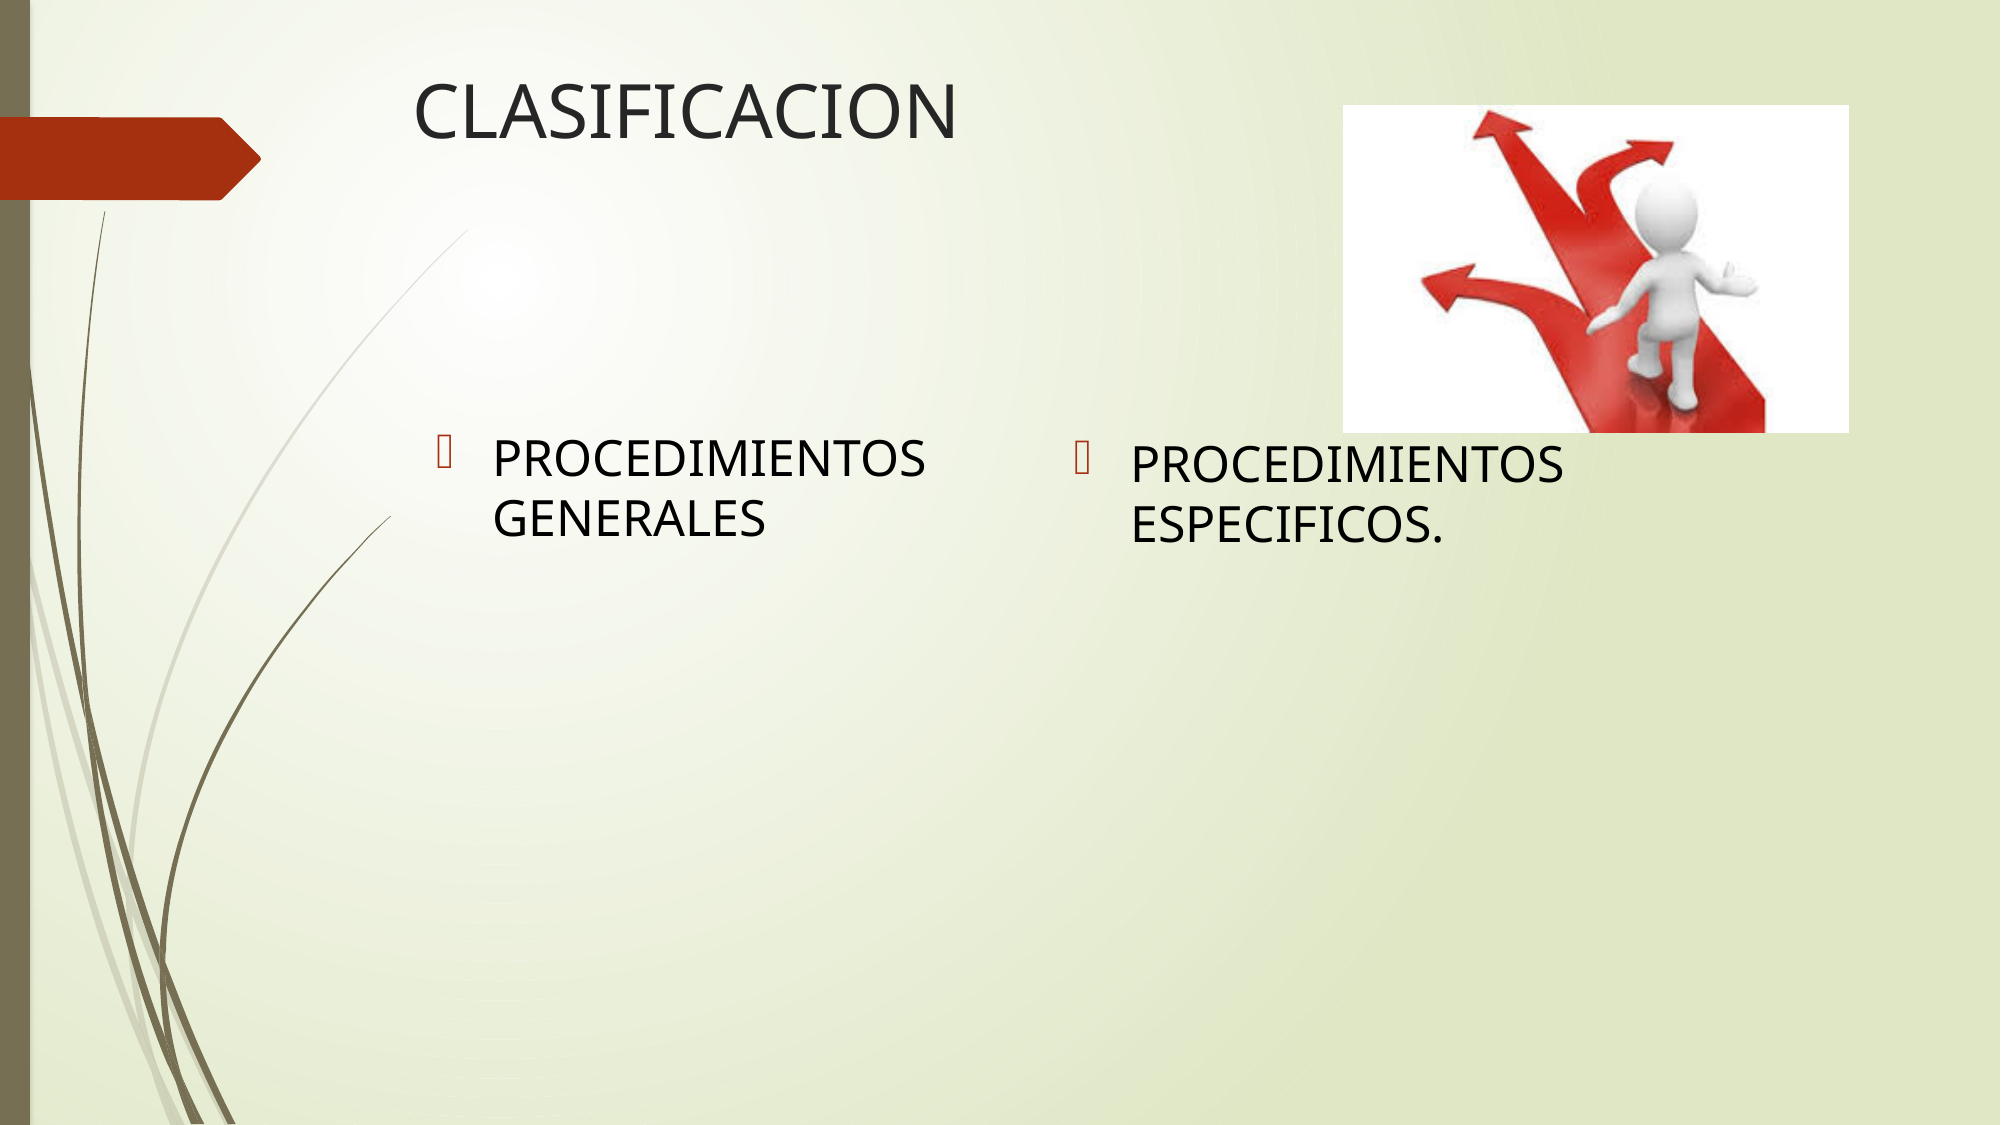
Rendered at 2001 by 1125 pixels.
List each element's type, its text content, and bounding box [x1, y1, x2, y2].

list PROCEDIMIENTOS ESPECIFICOS. [1059, 424, 1596, 988]
title CLASIFICACION [397, 56, 1636, 207]
list PROCEDIMIENTOS GENERALES [421, 418, 959, 982]
picture [1343, 105, 1849, 433]
